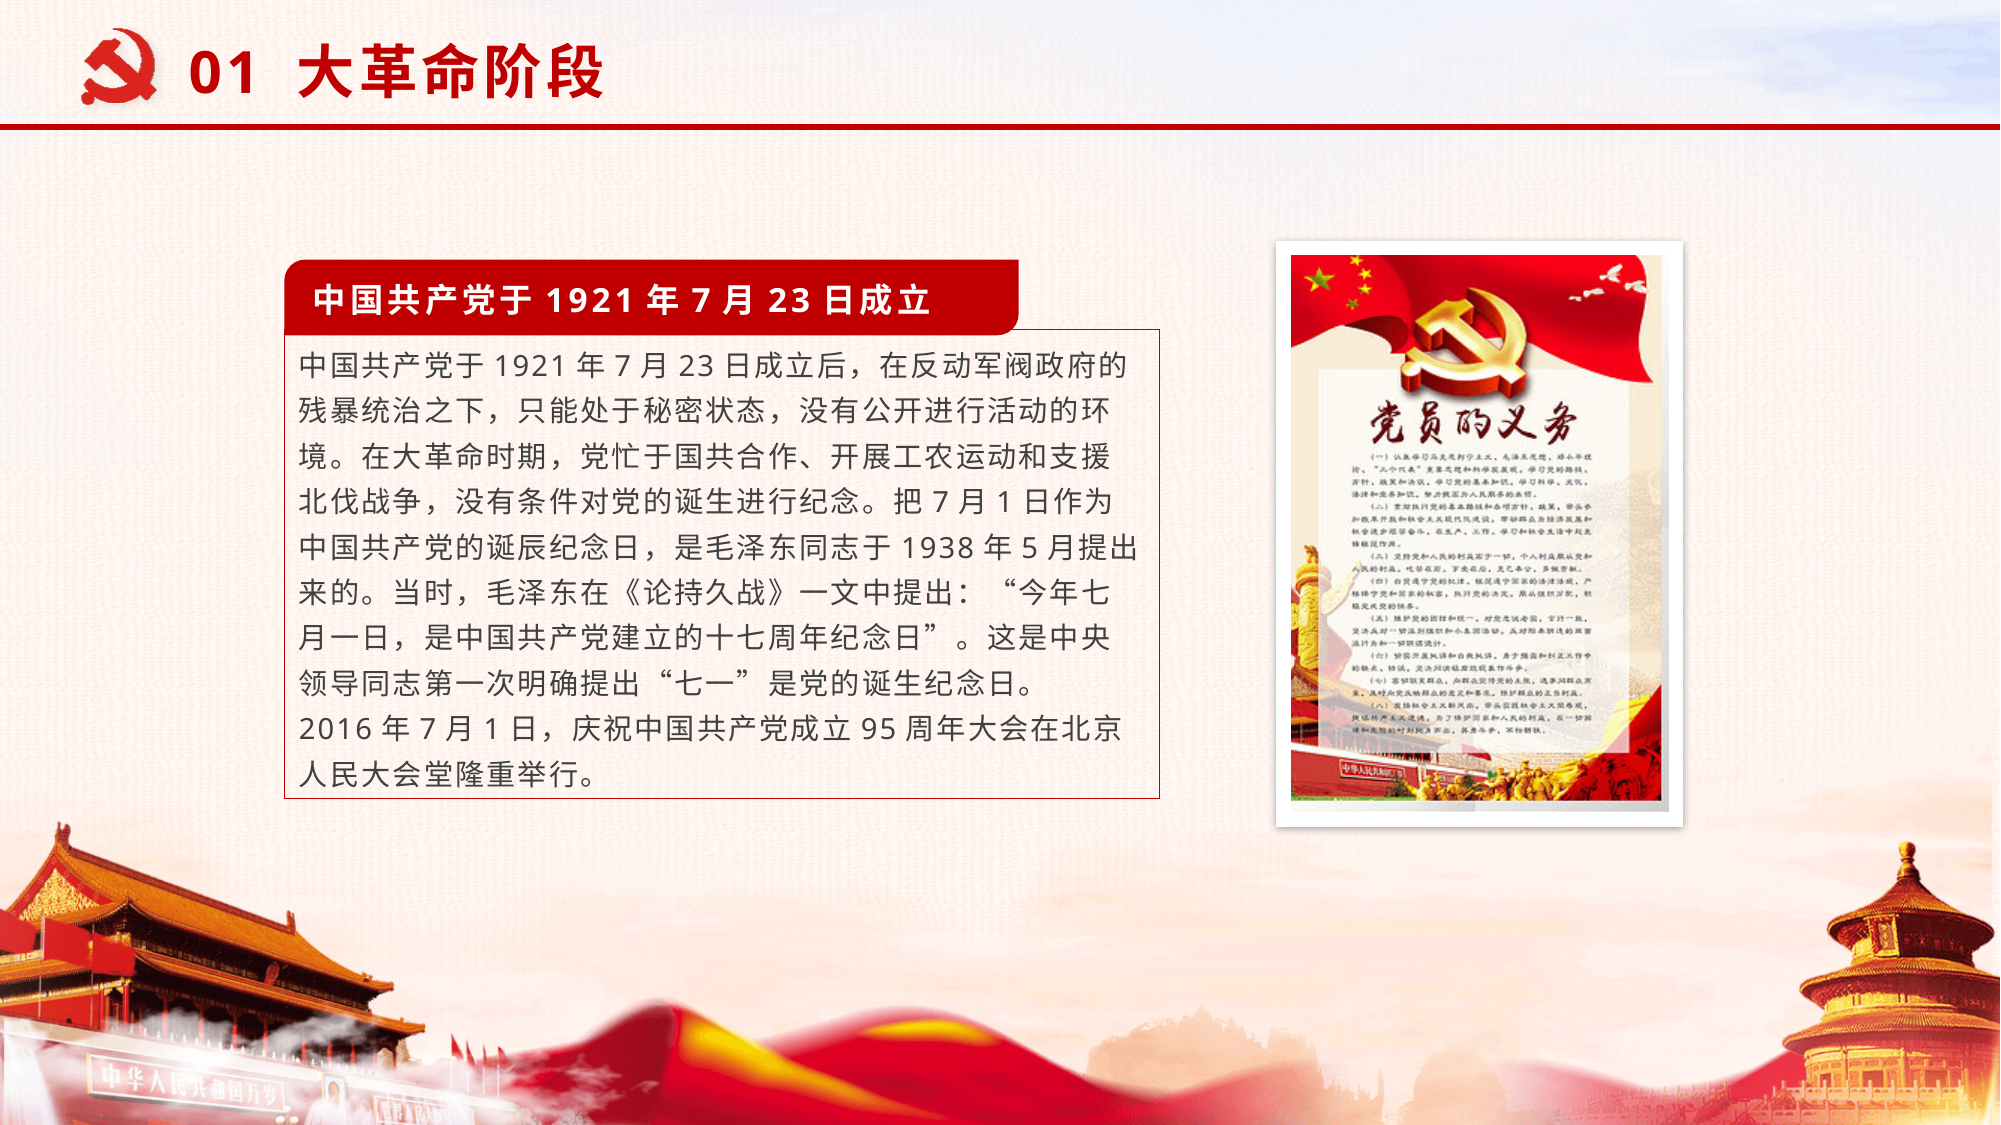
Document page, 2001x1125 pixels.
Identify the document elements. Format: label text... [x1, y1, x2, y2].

picture [0, 130, 2000, 1125]
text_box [284, 259, 1019, 336]
text_box 中国共产党于1921年7月23日成立后，在反动军阀政府的残暴统治之下，只能处于秘密状态，没有公开进行活动的环境。在大革命时期，党忙于国共合作、开展工农运动和支援北伐战争，没有条件对党的诞生进行纪念。把7月1日作为中国共产党的诞辰纪念日，是毛泽东同志于1938年5月提出来的。当时，毛泽东在《论持久战》一文中提出：“今年七月一日，是中国共产党建立的十七周年纪念日”。这是中央领导同志第一次明确提出“七一”是党的诞生纪念日。 2016年7月1日，庆祝中国共产党成立95周年大会在北京人民大会堂隆重举行。 [284, 329, 1160, 799]
text_box 01 大革命阶段 [176, 28, 638, 113]
picture [0, 0, 2000, 124]
